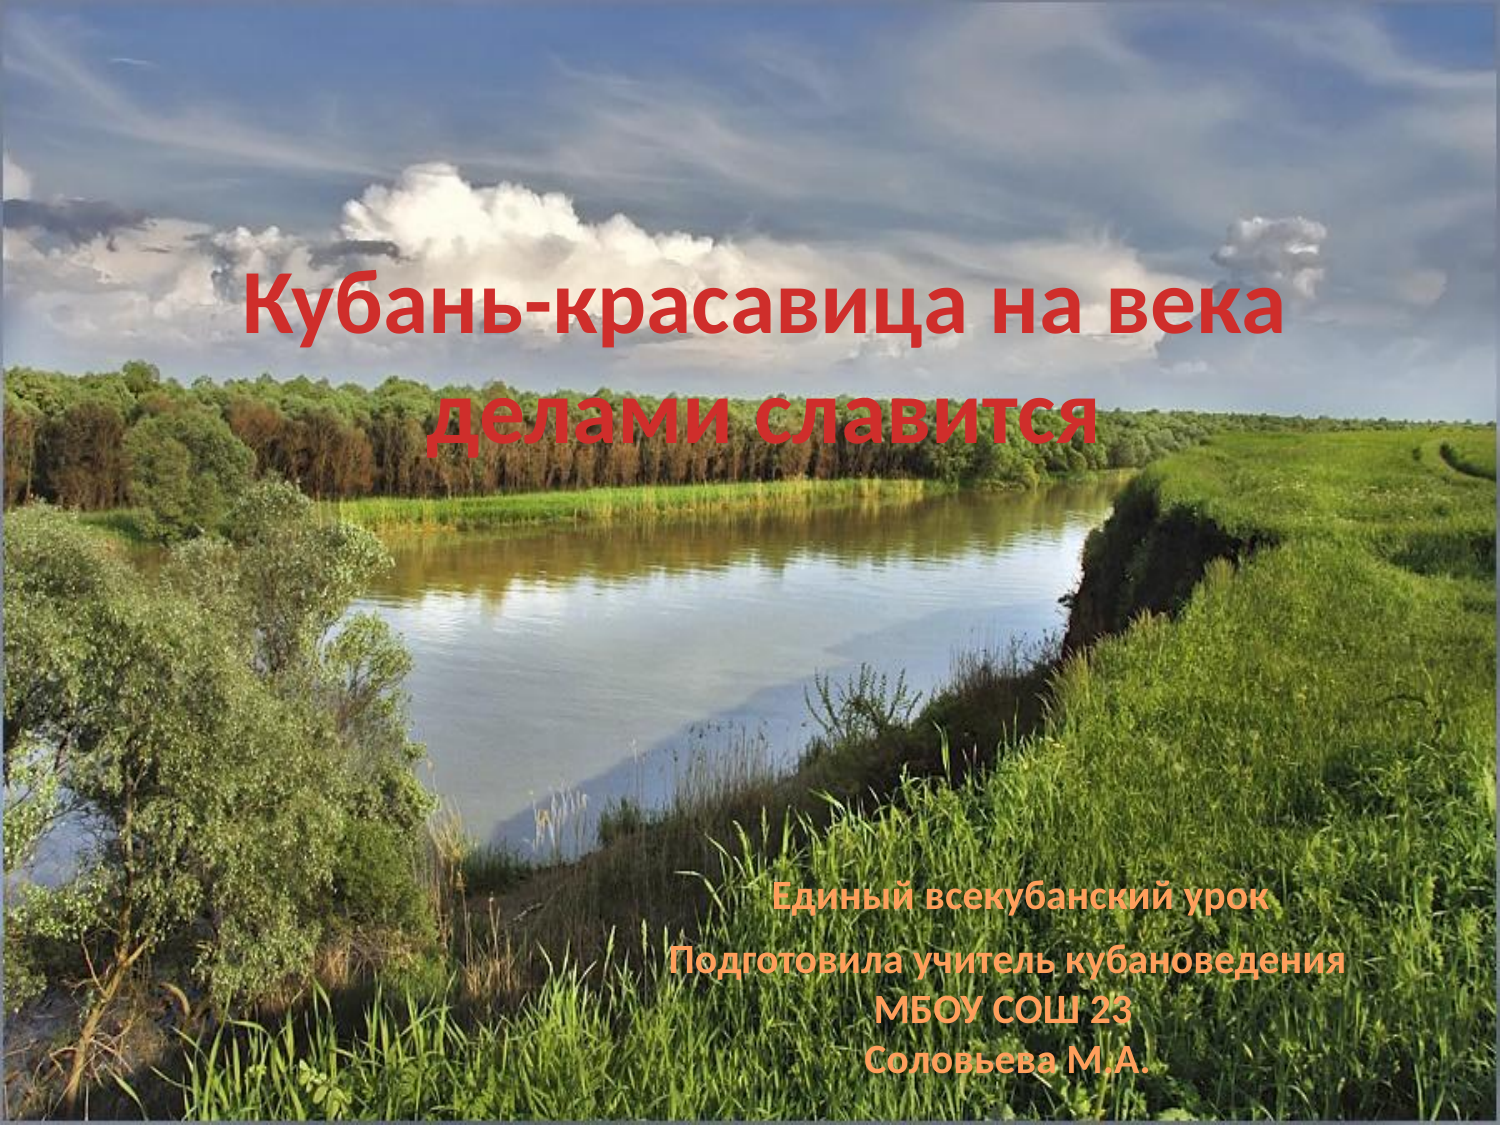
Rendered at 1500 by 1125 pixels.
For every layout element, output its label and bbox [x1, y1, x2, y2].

list [0, 0, 1500, 1125]
